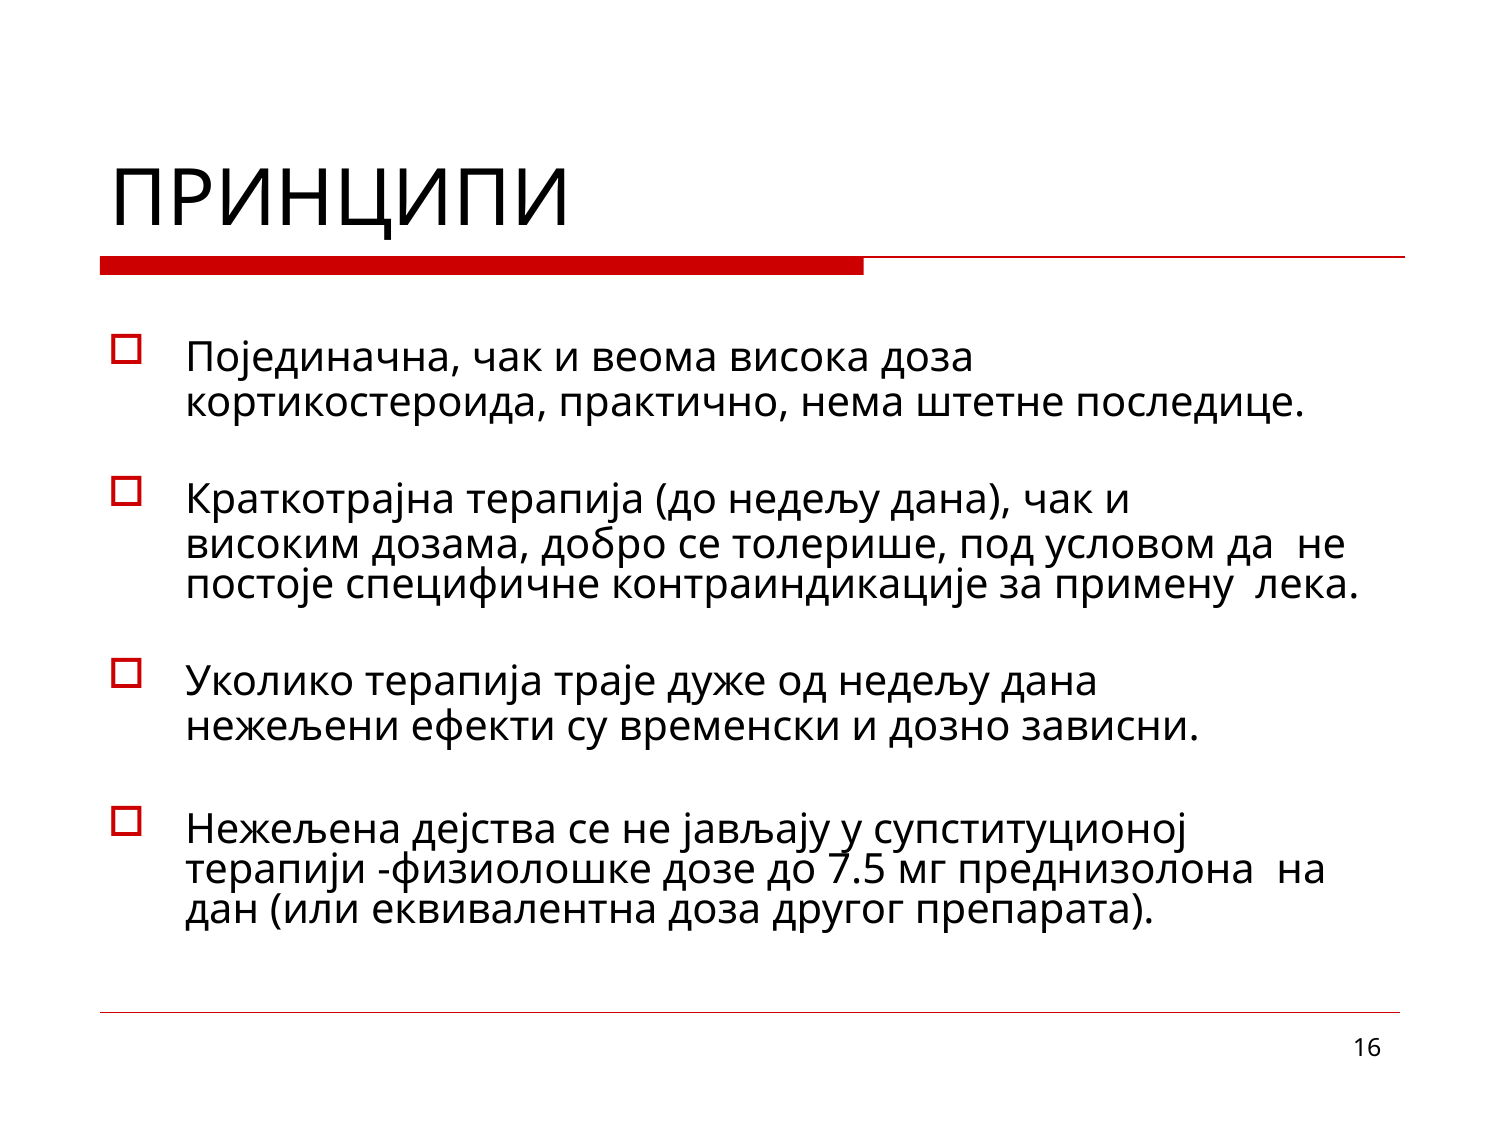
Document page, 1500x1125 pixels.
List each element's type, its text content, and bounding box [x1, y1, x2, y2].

text_box 16 [1350, 1029, 1388, 1062]
title ПРИНЦИПИ [107, 144, 577, 332]
text_box Појединачна, чак и веома висока доза кортикостероида, практично, нема штетне последице. Краткотрајна терапија (до недељу дана), чак и високим дозама, добро се толерише, под условом да не постоје специфичне контраиндикације за примену лека. Уколико терапија траје дуже од недељу дана нежељени ефекти су временски и дозно зависни. Нежељена дејства се не јављају у супституционој терапији -физиолошке дозе до 7.5 мг преднизолона на дан (или еквивалентна доза другог препарата). [105, 332, 1375, 932]
